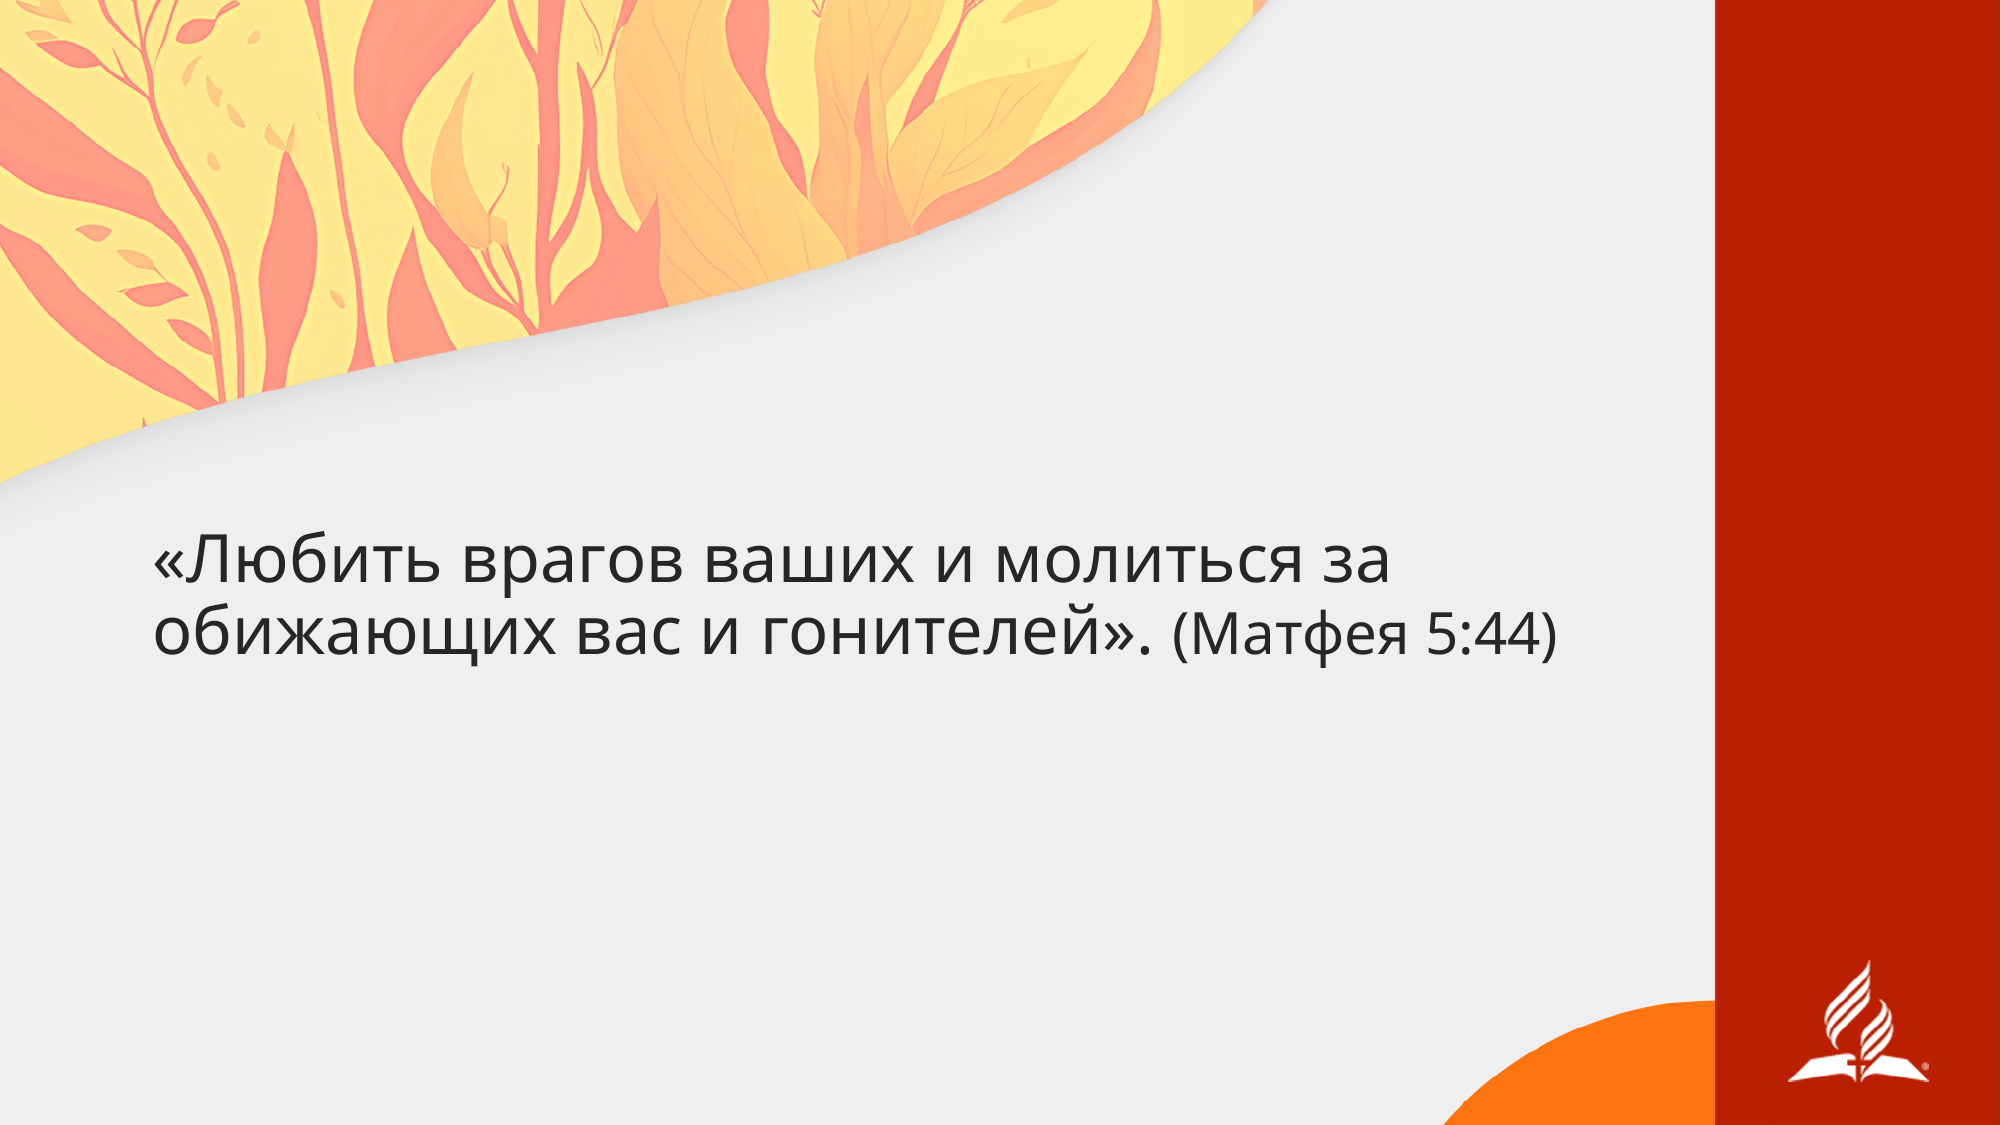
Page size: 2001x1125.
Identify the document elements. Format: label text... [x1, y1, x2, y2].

list «Любить врагов ваших и молиться за обижающих вас и гонителей». (Матфея 5:44) [137, 517, 1657, 1014]
picture [0, 0, 2001, 1125]
